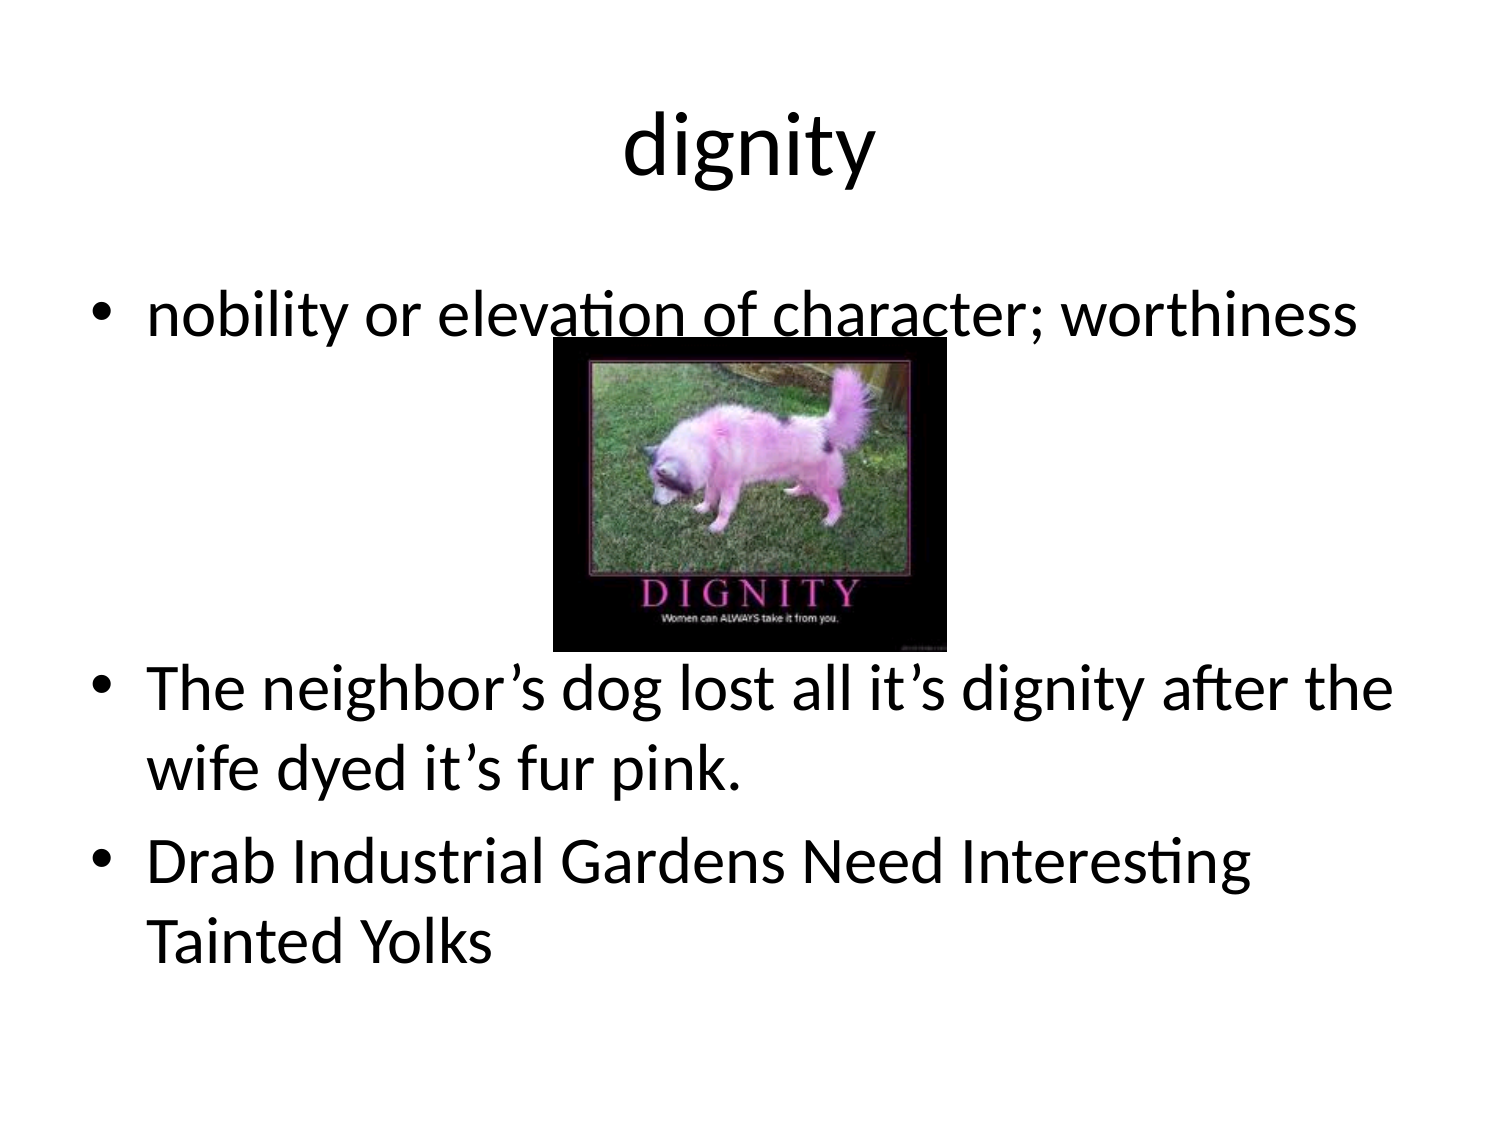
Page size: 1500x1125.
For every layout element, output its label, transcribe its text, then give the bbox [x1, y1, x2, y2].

list nobility or elevation of character; worthiness The neighbor’s dog lost all it’s dignity after the wife dyed it’s fur pink. Drab Industrial Gardens Need Interesting Tainted Yolks [75, 262, 1425, 1005]
title dignity [75, 45, 1425, 233]
picture [553, 337, 947, 652]
